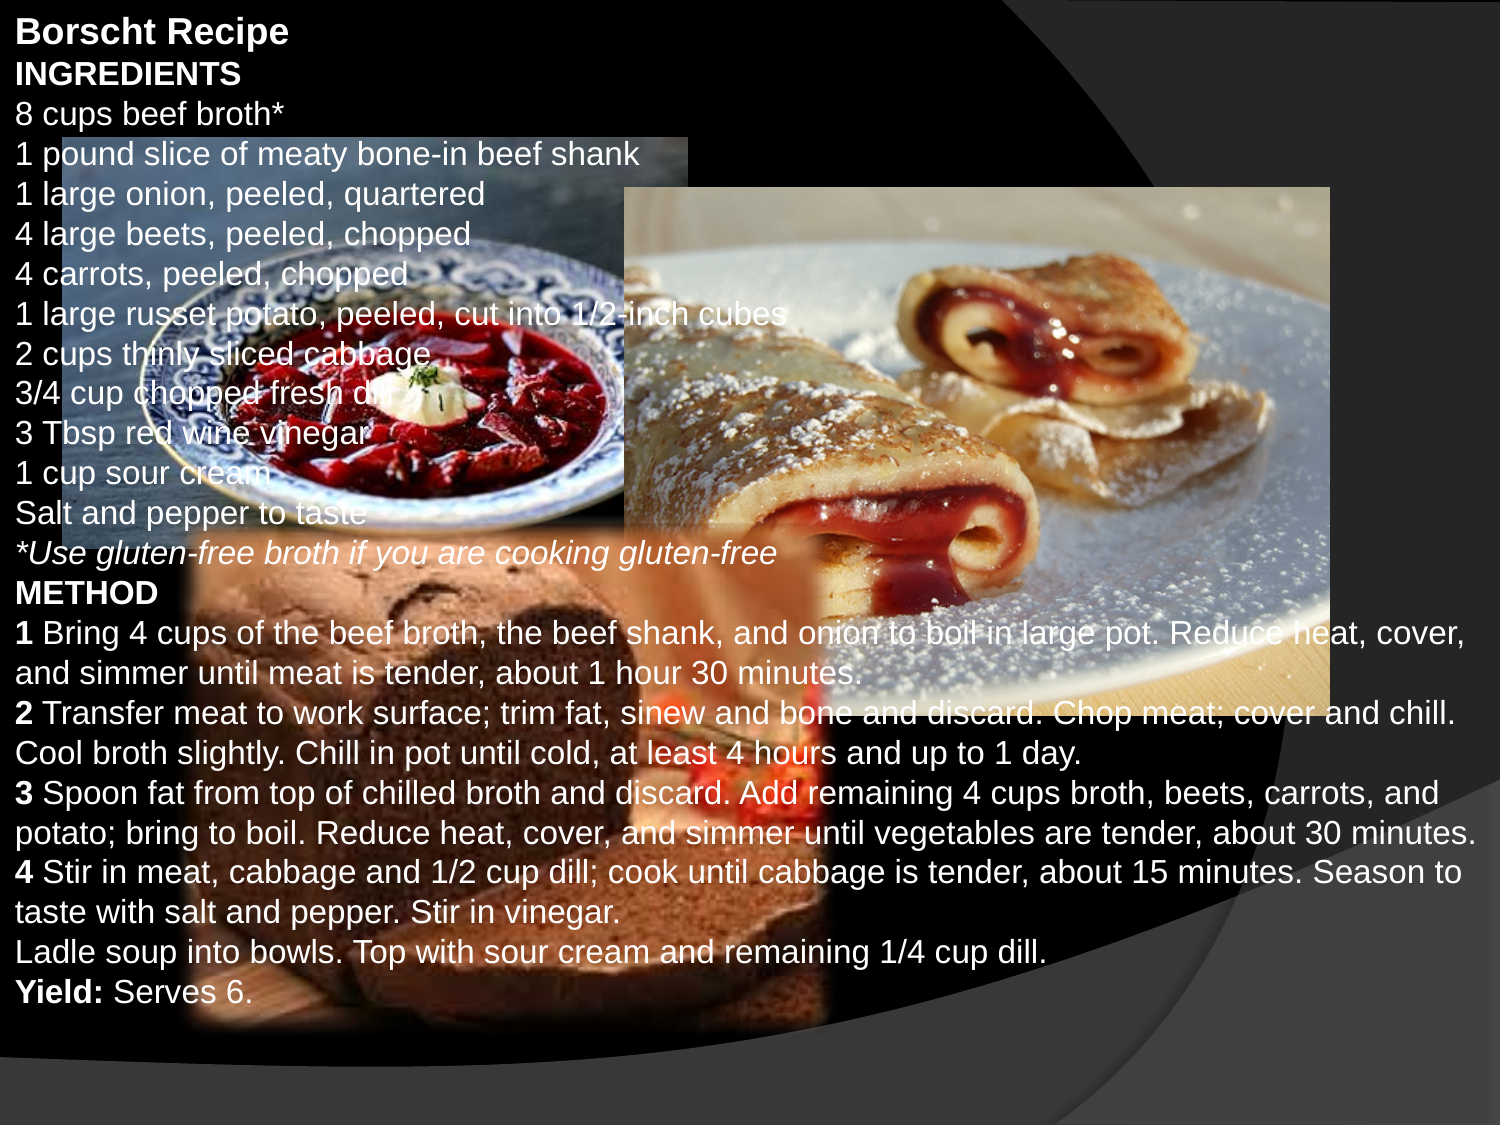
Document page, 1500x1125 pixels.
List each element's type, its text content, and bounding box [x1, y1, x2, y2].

text_box Borscht Recipe Ingredients 8 cups beef broth* 1 pound slice of meaty bone-in beef shank 1 large onion, peeled, quartered 4 large beets, peeled, chopped 4 carrots, peeled, chopped 1 large russet potato, peeled, cut into 1/2-inch cubes 2 cups thinly sliced cabbage 3/4 cup chopped fresh dill 3 Tbsp red wine vinegar 1 cup sour cream Salt and pepper to taste *Use gluten-free broth if you are cooking gluten-free Method 1 Bring 4 cups of the beef broth, the beef shank, and onion to boil in large pot. Reduce heat, cover, and simmer until meat is tender, about 1 hour 30 minutes. 2 Transfer meat to work surface; trim fat, sinew and bone and discard. Chop meat; cover and chill. Cool broth slightly. Chill in pot until cold, at least 4 hours and up to 1 day. 3 Spoon fat from top of chilled broth and discard. Add remaining 4 cups broth, beets, carrots, and potato; bring to boil. Reduce heat, cover, and simmer until vegetables are tender, about 30 minutes. 4 Stir in meat, cabbage and 1/2 cup dill; cook until cabbage is tender, about 15 minutes. Season to taste with salt and pepper. Stir in vinegar. Ladle soup into bowls. Top with sour cream and remaining 1/4 cup dill. Yield: Serves 6. [0, 0, 1500, 1058]
picture [62, 137, 688, 549]
picture [624, 187, 1330, 716]
picture [174, 512, 838, 1038]
